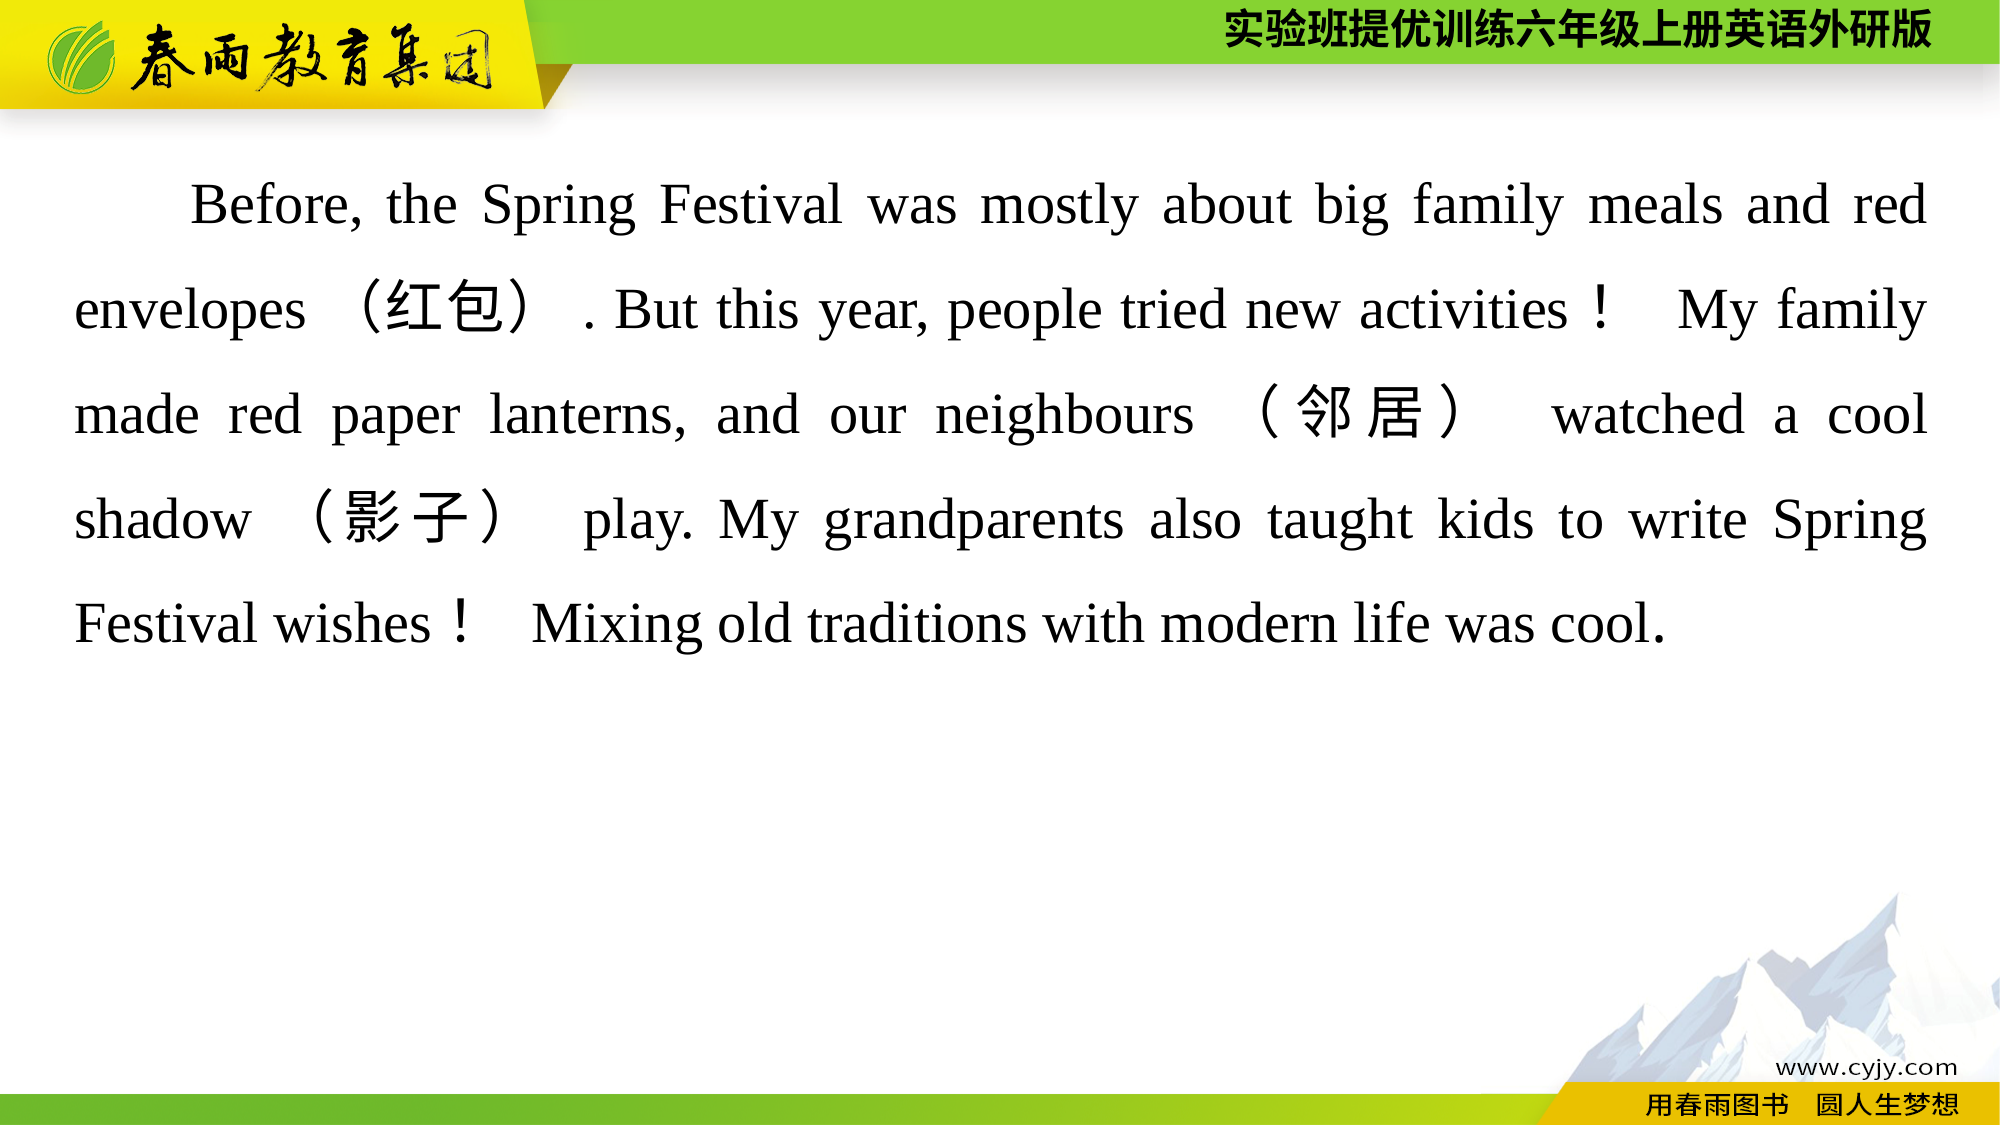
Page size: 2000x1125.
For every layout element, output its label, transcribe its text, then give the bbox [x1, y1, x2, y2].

list Before, the Spring Festival was mostly about big family meals and red envelopes（红包）. But this year, people tried new activities！ My family made red paper lanterns, and our neighbours（邻居） watched a cool shadow（影子） play. My grandparents also taught kids to write Spring Festival wishes！ Mixing old traditions with modern life was cool. [59, 122, 1944, 655]
picture [0, 0, 2000, 1125]
